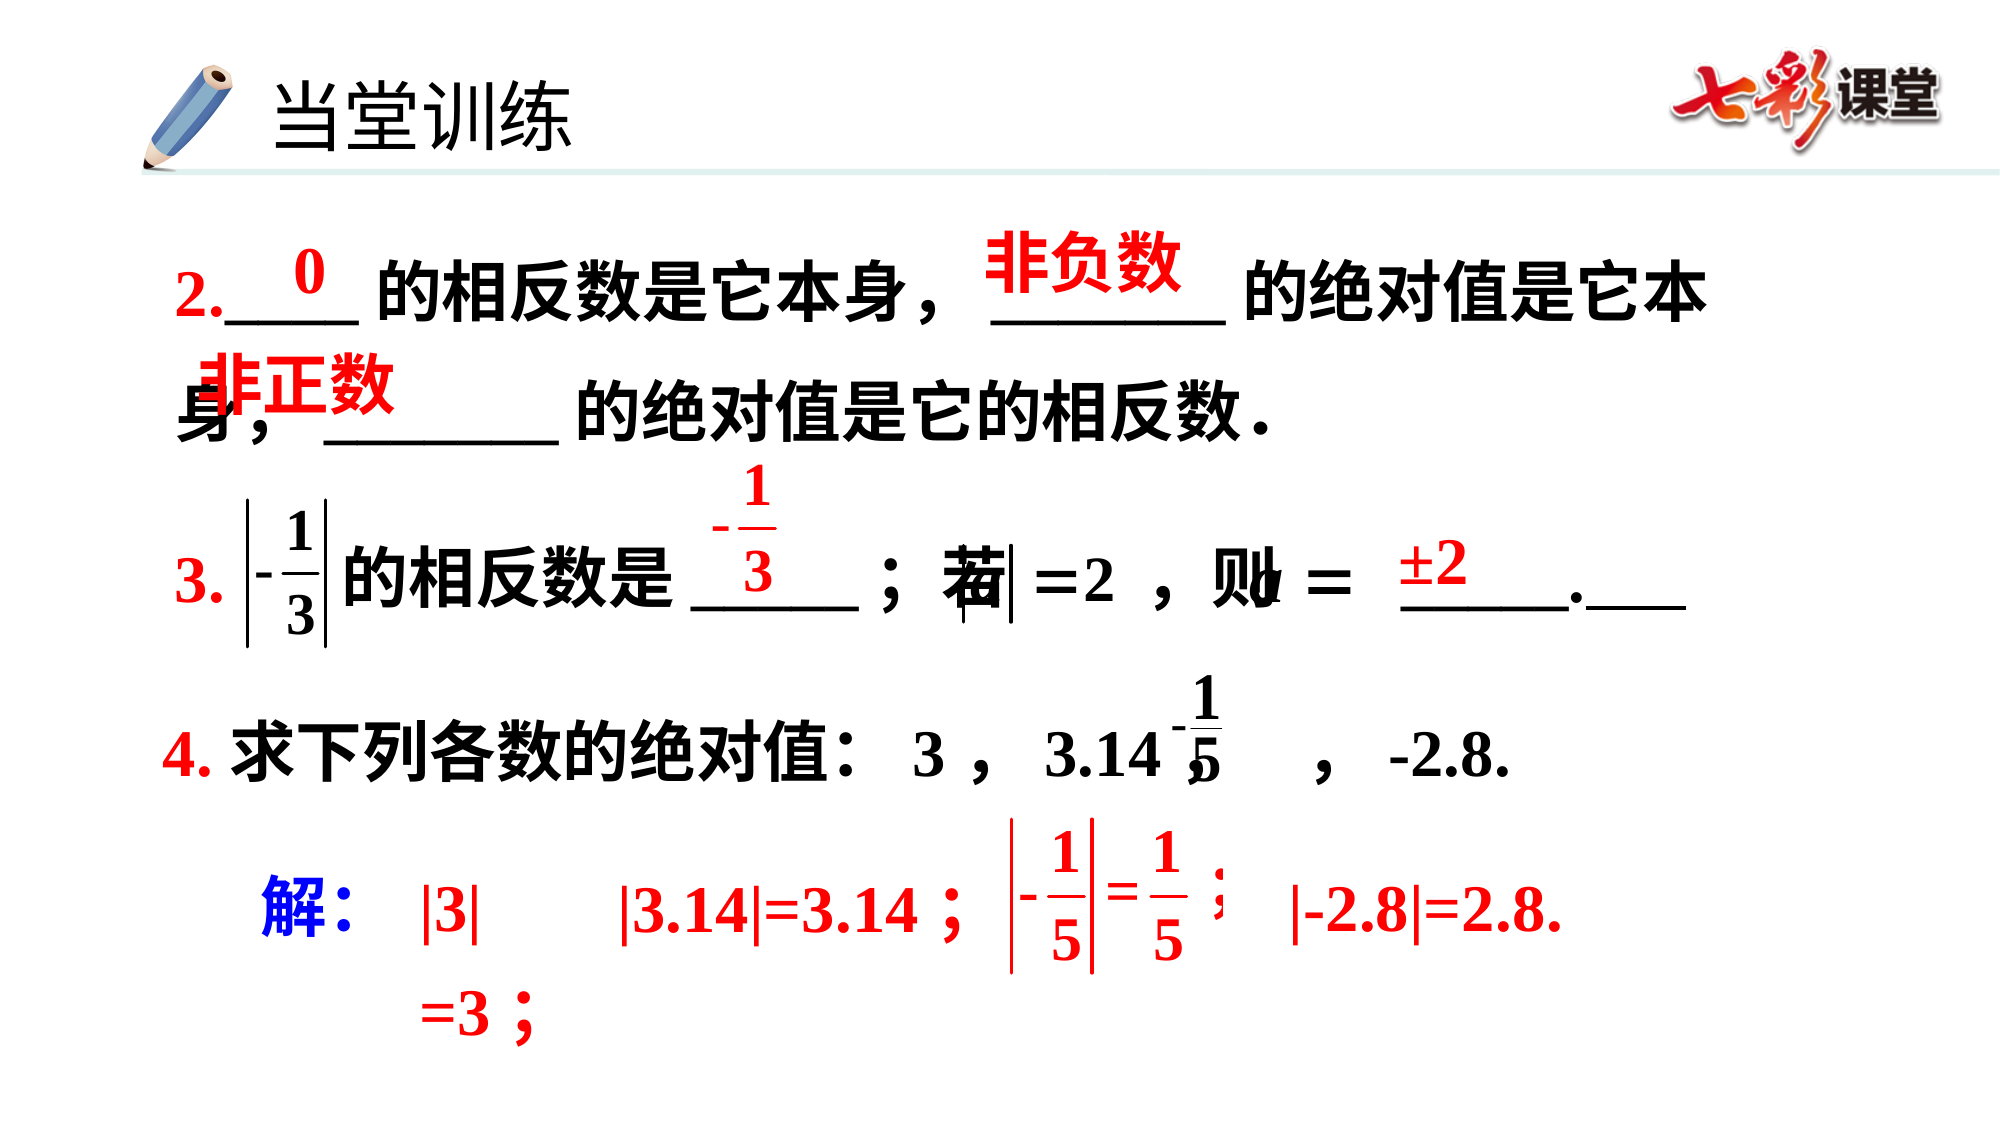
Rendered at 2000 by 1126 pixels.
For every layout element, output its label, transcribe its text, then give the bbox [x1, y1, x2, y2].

text_box 非正数 [133, 332, 459, 433]
text_box 0 [273, 216, 349, 317]
picture [133, 42, 242, 195]
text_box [999, 803, 1223, 986]
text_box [702, 446, 789, 605]
text_box ±2 [1361, 507, 1507, 608]
text_box |-2.8|=2.8. [1268, 831, 1610, 956]
text_box |3|=3； [399, 831, 651, 1059]
text_box |3.14|=3.14； [597, 832, 994, 956]
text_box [236, 484, 341, 659]
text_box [147, 654, 1859, 805]
text_box 2.____的相反数是它本身，_______的绝对值是它本身，_______的绝对值是它的相反数． 3. 的相反数是_____；若 ，则 _____. [154, 199, 1930, 626]
picture [1666, 42, 1948, 157]
text_box 非负数 [945, 211, 1222, 311]
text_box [951, 530, 1125, 634]
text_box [1239, 556, 1355, 620]
text_box 解： [240, 831, 415, 956]
